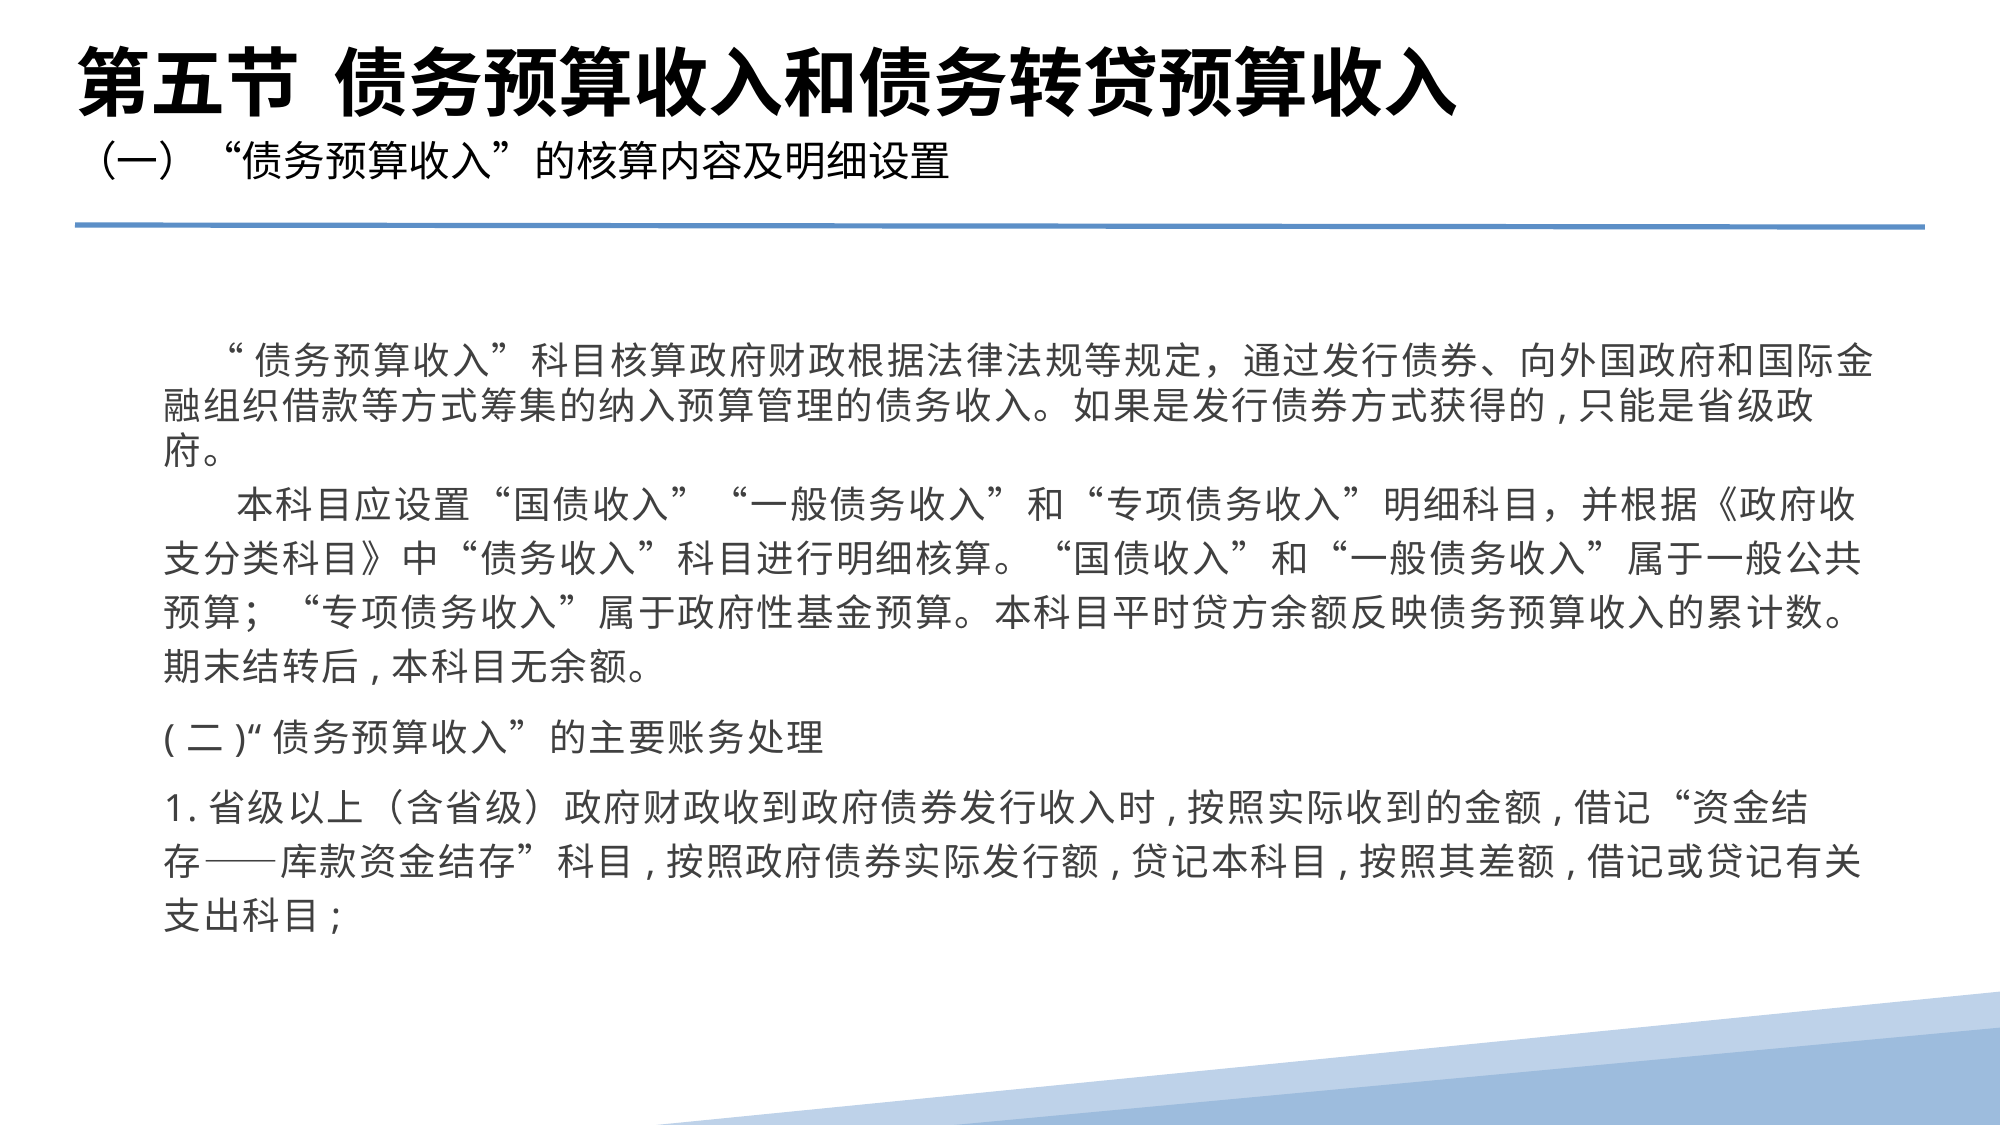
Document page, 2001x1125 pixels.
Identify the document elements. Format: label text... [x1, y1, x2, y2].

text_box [74, 224, 1925, 228]
text_box （一）“债务预算收入”的核算内容及明细设置 [75, 124, 1925, 200]
text_box 第五节 债务预算收入和债务转贷预算收入 [75, 24, 1925, 124]
text_box “债务预算收入”科目核算政府财政根据法律法规等规定，通过发行债券、向外国政府和国际金融组织借款等方式筹集的纳入预算管理的债务收入。如果是发行债券方式获得的,只能是省级政府。 本科目应设置“国债收入”“一般债务收入”和“专项债务收入”明细科目，并根据《政府收支分类科目》中“债务收入”科目进行明细核算。“国债收入”和“一般债务收入”属于一般公共预算；“专项债务收入”属于政府性基金预算。本科目平时贷方余额反映债务预算收入的累计数。期末结转后,本科目无余额。 (二)“债务预算收入”的主要账务处理 1.省级以上（含省级）政府财政收到政府债券发行收入时,按照实际收到的金额,借记“资金结存――库款资金结存”科目,按照政府债券实际发行额,贷记本科目,按照其差额,借记或贷记有关支出科目; [153, 246, 1899, 1029]
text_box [656, 991, 2000, 1125]
